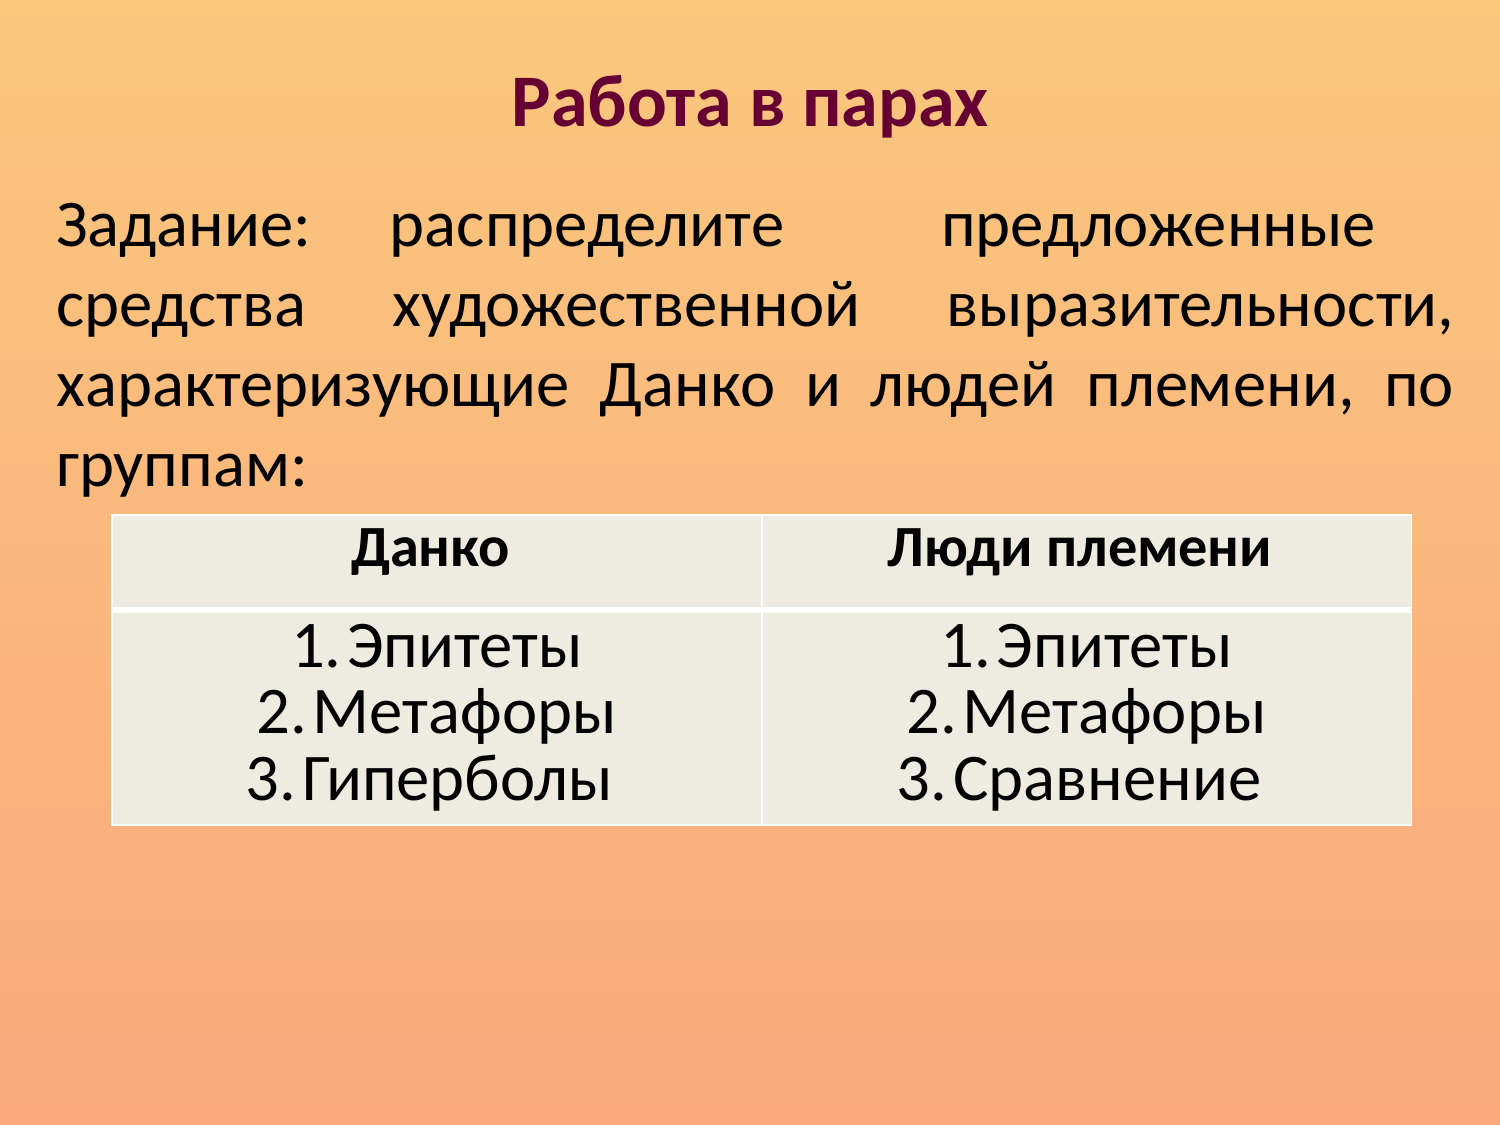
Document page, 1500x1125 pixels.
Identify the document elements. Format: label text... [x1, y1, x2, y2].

list Задание: распределите предложенные средства художественной выразительности, характеризующие Данко и людей племени, по группам: [41, 172, 1471, 1071]
title Работа в парах [75, 45, 1425, 149]
table_header Данко [113, 516, 761, 607]
table_cell Эпитеты Метафоры Сравнение [763, 613, 1411, 824]
table_header Люди племени [763, 516, 1411, 607]
table_cell Эпитеты Метафоры Гиперболы [113, 613, 761, 824]
